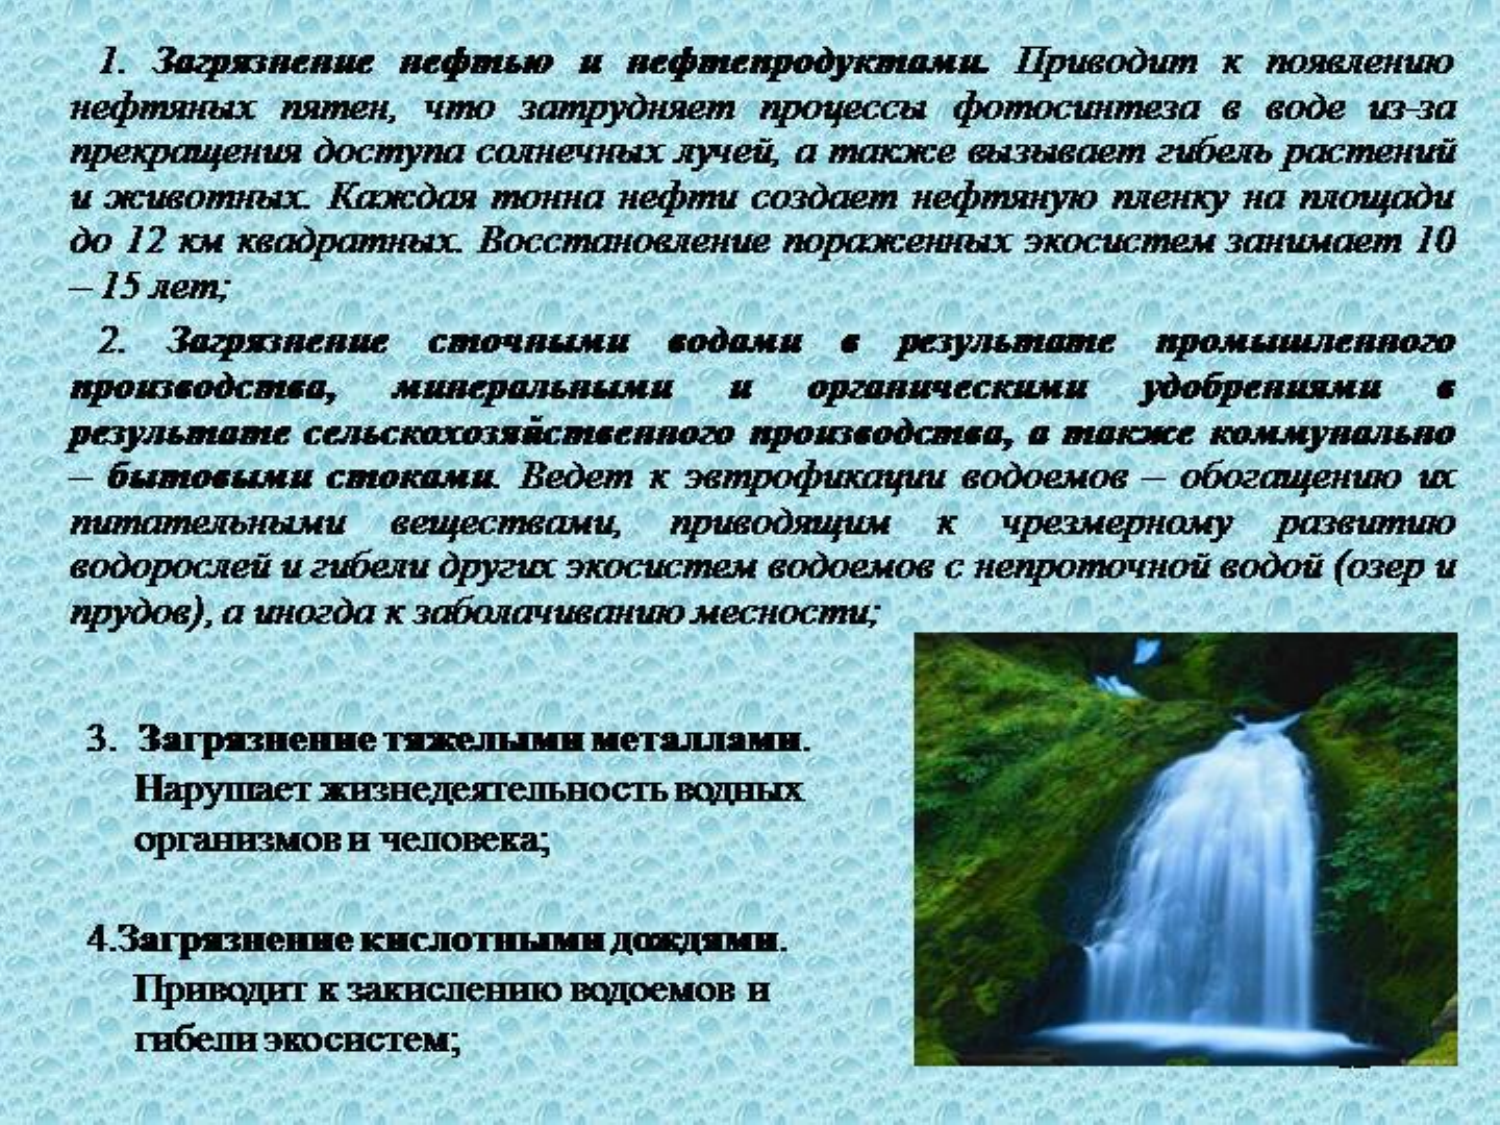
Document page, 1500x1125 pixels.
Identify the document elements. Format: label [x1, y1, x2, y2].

list [0, 0, 1500, 1125]
